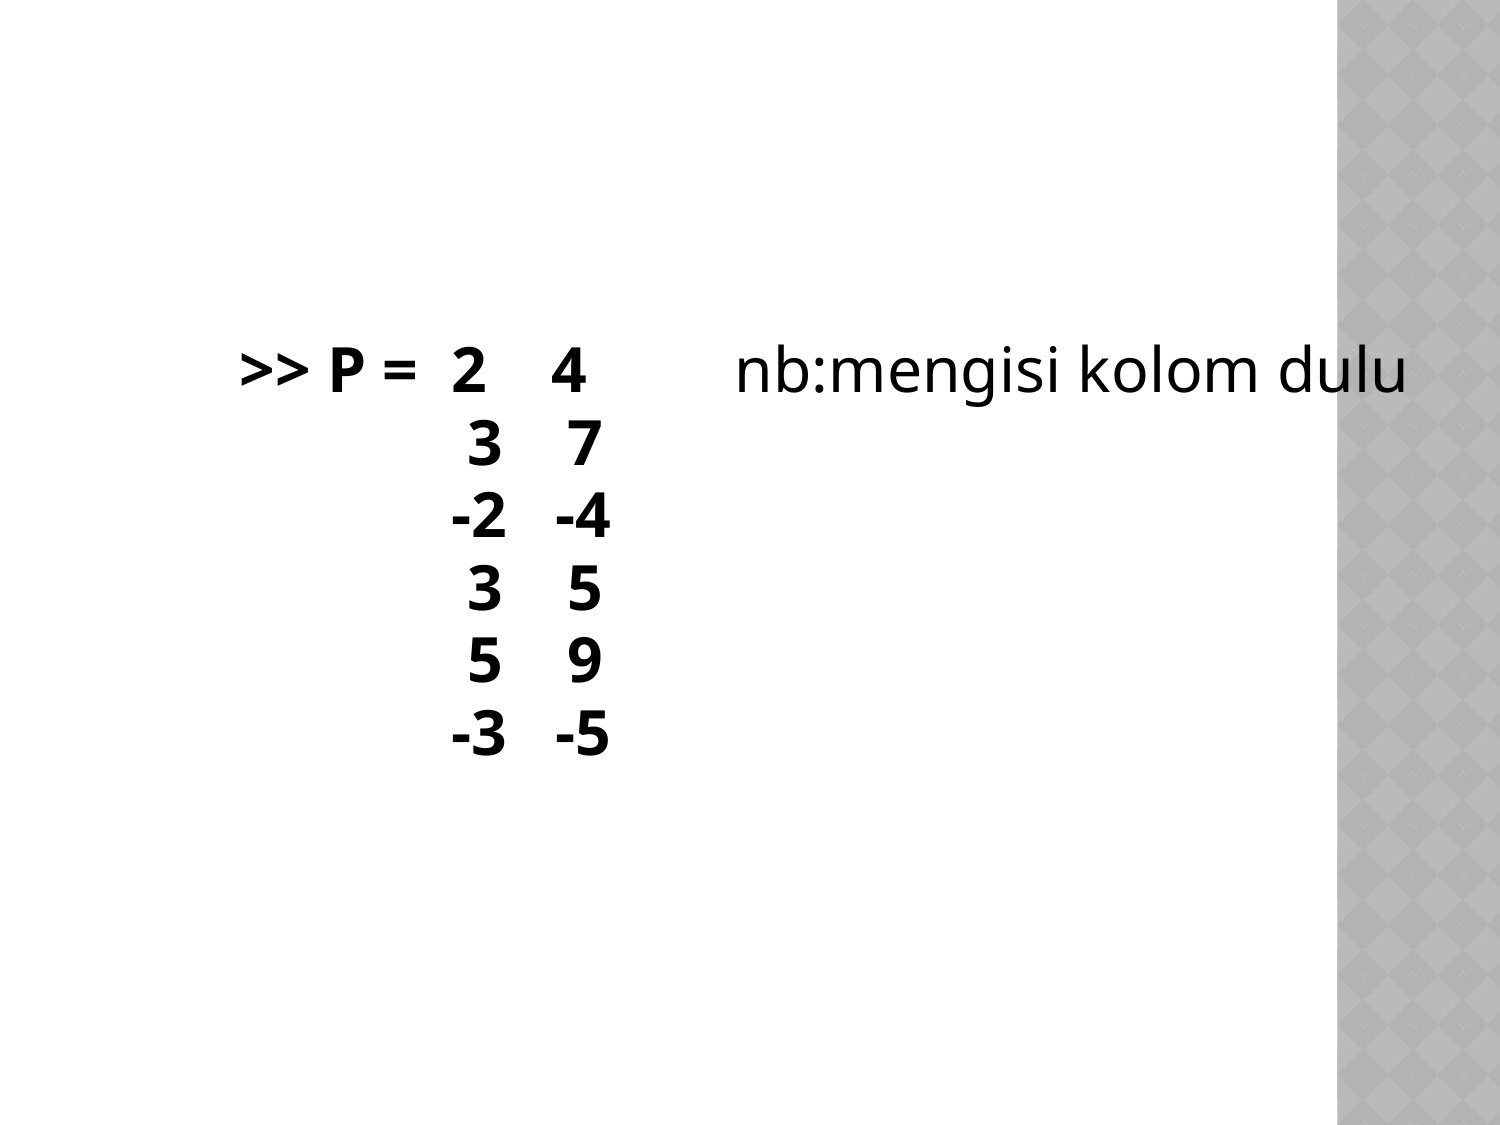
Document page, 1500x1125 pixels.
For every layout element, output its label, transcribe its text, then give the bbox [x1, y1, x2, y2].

list >> P = 2 4 nb:mengisi kolom dulu 3 7 -2 -4 3 5 5 9 -3 -5 [225, 337, 1475, 1013]
